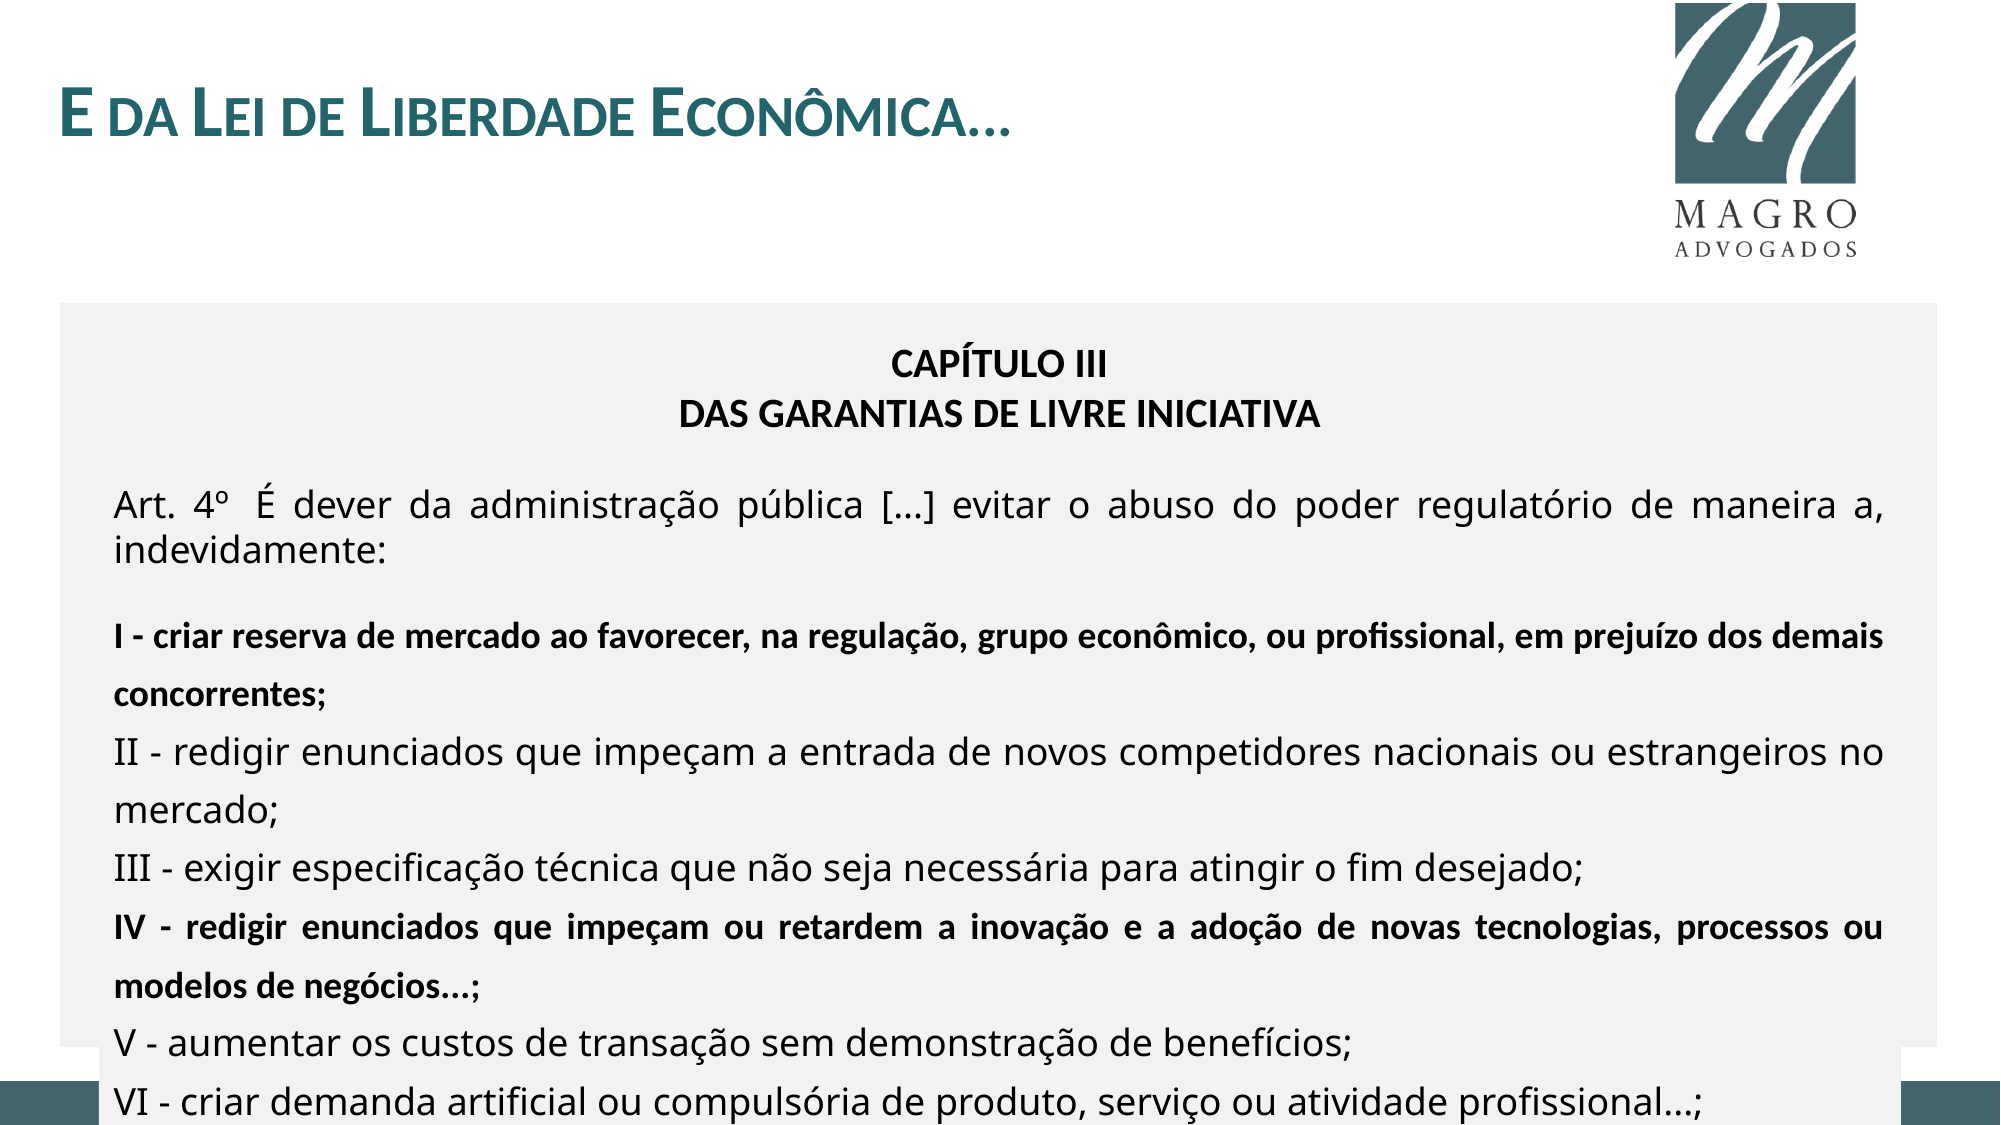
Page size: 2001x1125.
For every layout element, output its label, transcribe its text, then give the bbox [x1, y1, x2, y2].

text_box [60, 303, 1937, 1047]
text_box CAPÍTULO III DAS GARANTIAS DE LIVRE INICIATIVA Art. 4º É dever da administração pública [...] evitar o abuso do poder regulatório de maneira a, indevidamente: I - criar reserva de mercado ao favorecer, na regulação, grupo econômico, ou profissional, em prejuízo dos demais concorrentes; II - redigir enunciados que impeçam a entrada de novos competidores nacionais ou estrangeiros no mercado; III - exigir especificação técnica que não seja necessária para atingir o fim desejado; IV - redigir enunciados que impeçam ou retardem a inovação e a adoção de novas tecnologias, processos ou modelos de negócios...; V - aumentar os custos de transação sem demonstração de benefícios; VI - criar demanda artificial ou compulsória de produto, serviço ou atividade profissional...; [98, 328, 1901, 1125]
picture [1668, 0, 1862, 264]
text_box [0, 1081, 98, 1125]
text_box E DA LEI DE LIBERDADE ECONÔMICA... [43, 53, 1643, 159]
text_box [1901, 1081, 2000, 1125]
